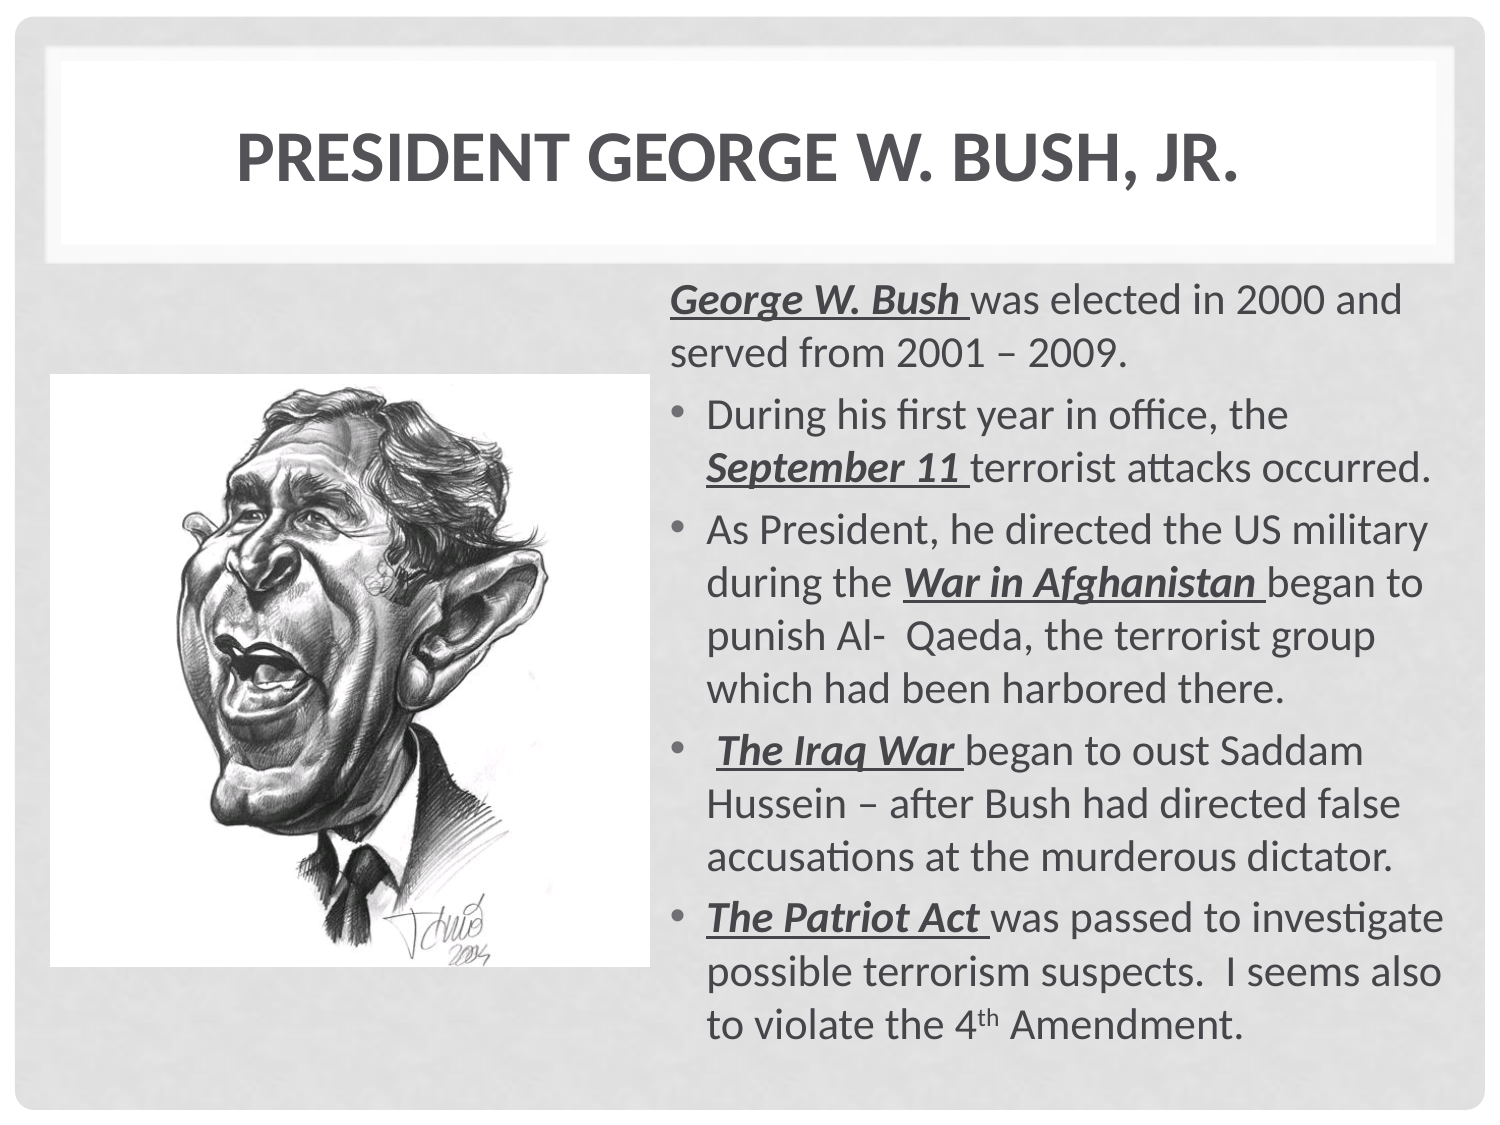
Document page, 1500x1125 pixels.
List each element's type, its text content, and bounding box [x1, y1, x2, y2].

list George W. Bush was elected in 2000 and served from 2001 – 2009. During his first year in office, the September 11 terrorist attacks occurred. As President, he directed the US military during the War in Afghanistan began to punish Al- Qaeda, the terrorist group which had been harbored there. The Iraq War began to oust Saddam Hussein – after Bush had directed false accusations at the murderous dictator. The Patriot Act was passed to investigate possible terrorism suspects. I seems also to violate the 4th Amendment. [636, 262, 1463, 1100]
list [49, 374, 651, 967]
title President George W. Bush, JR. [69, 66, 1425, 238]
